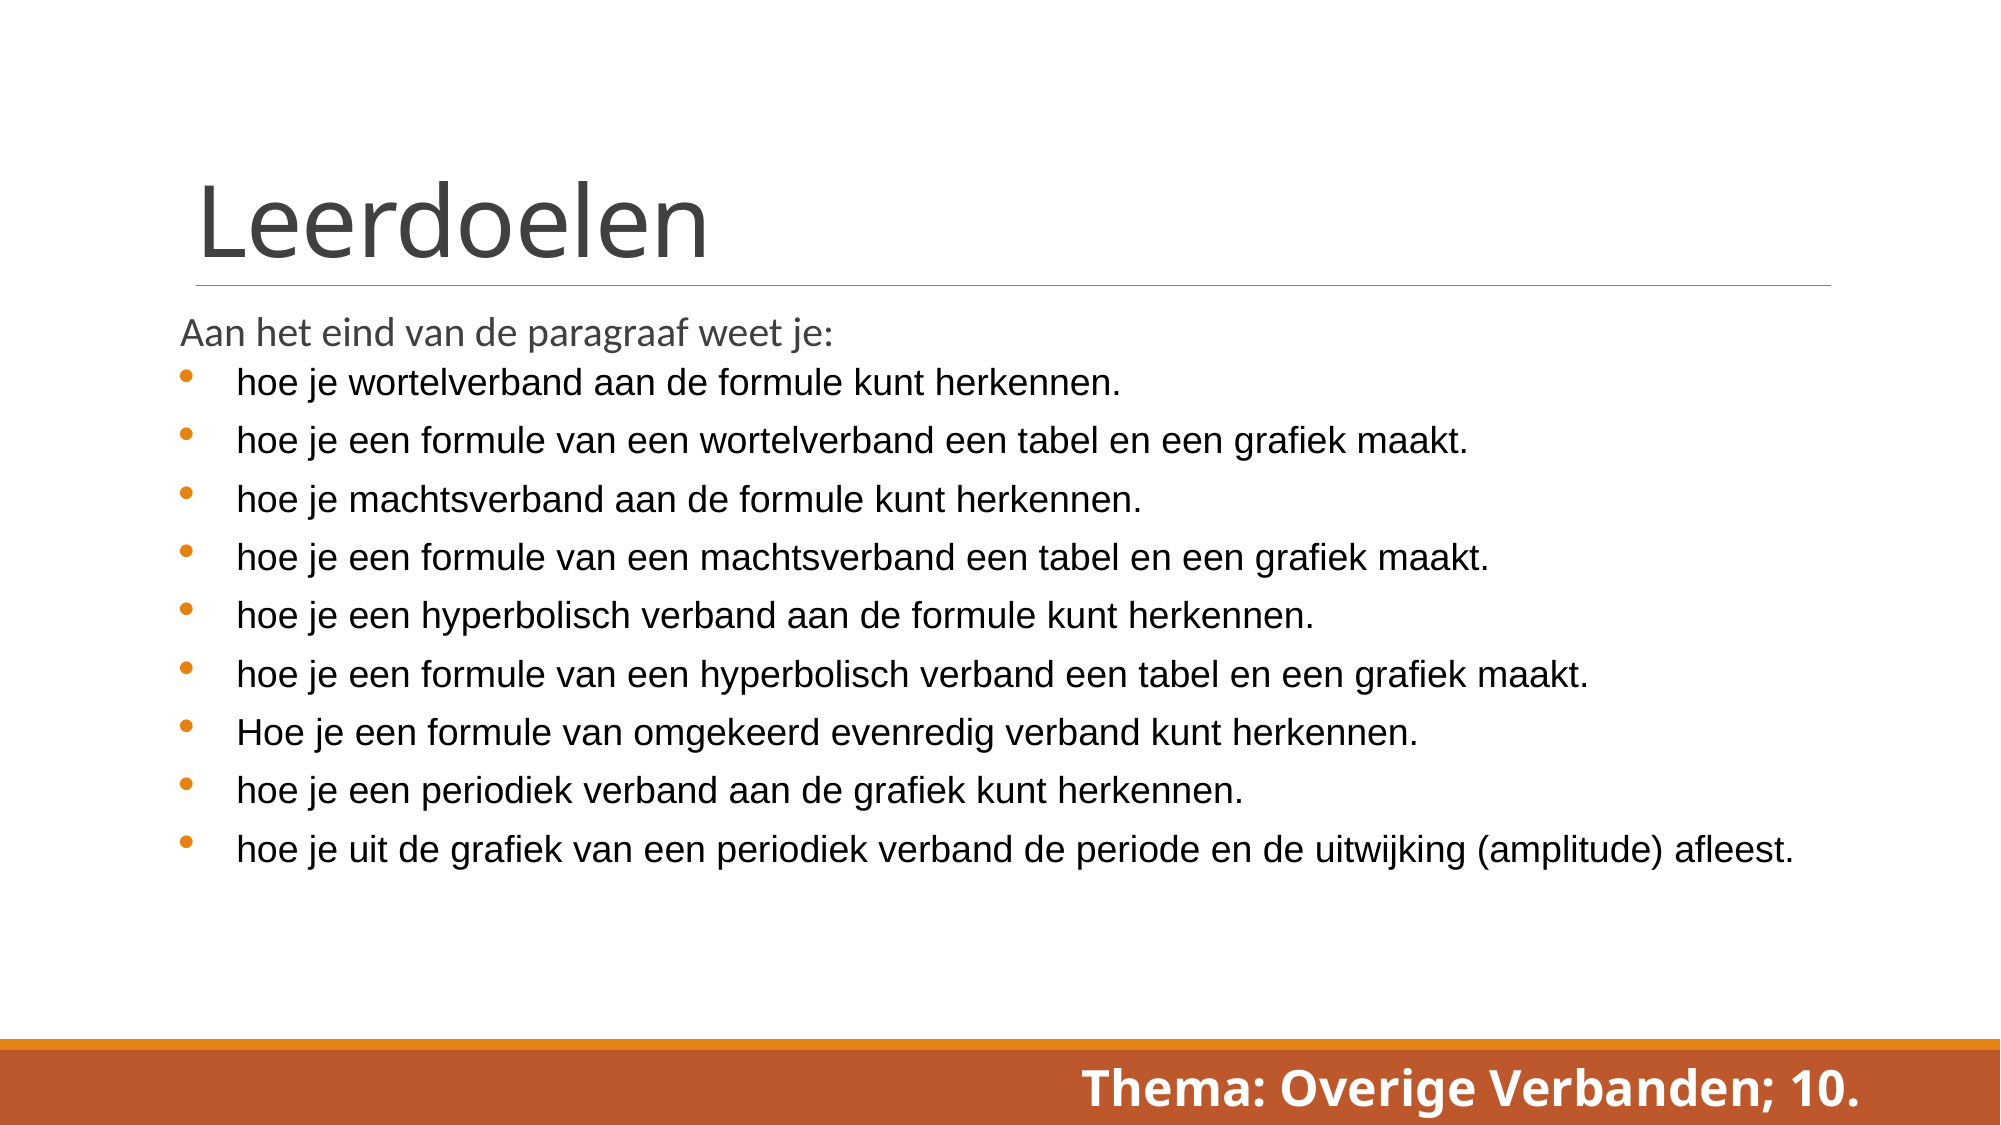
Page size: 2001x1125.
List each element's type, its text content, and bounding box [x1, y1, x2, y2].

list Aan het eind van de paragraaf weet je: hoe je wortelverband aan de formule kunt herkennen. hoe je een formule van een wortelverband een tabel en een grafiek maakt. hoe je machtsverband aan de formule kunt herkennen. hoe je een formule van een machtsverband een tabel en een grafiek maakt. hoe je een hyperbolisch verband aan de formule kunt herkennen. hoe je een formule van een hyperbolisch verband een tabel en een grafiek maakt. Hoe je een formule van omgekeerd evenredig verband kunt herkennen. hoe je een periodiek verband aan de grafiek kunt herkennen. hoe je uit de grafiek van een periodiek verband de periode en de uitwijking (amplitude) afleest. [180, 302, 1830, 963]
title Leerdoelen [180, 47, 1830, 285]
text_box Thema: Overige Verbanden; 10. Machtsverbanden [957, 1049, 1985, 1125]
